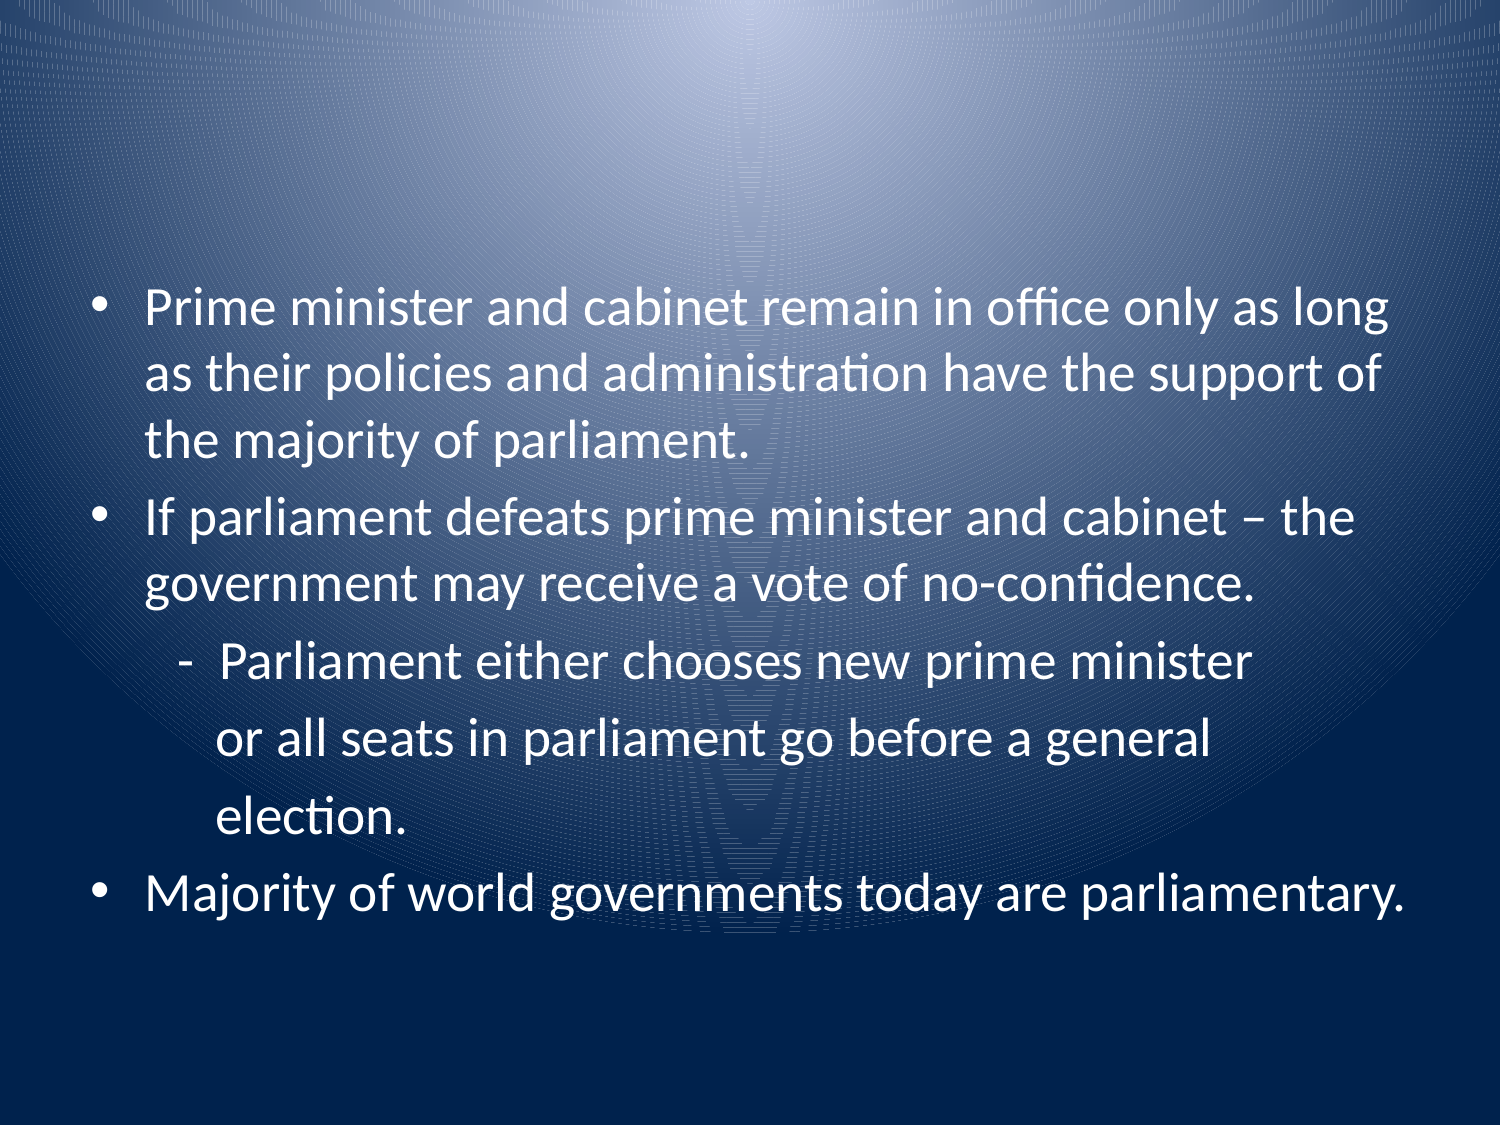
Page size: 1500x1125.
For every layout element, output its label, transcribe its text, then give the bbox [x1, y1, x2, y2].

list Prime minister and cabinet remain in office only as long as their policies and administration have the support of the majority of parliament. If parliament defeats prime minister and cabinet – the government may receive a vote of no-confidence. - Parliament either chooses new prime minister or all seats in parliament go before a general election. Majority of world governments today are parliamentary. [75, 262, 1425, 1005]
